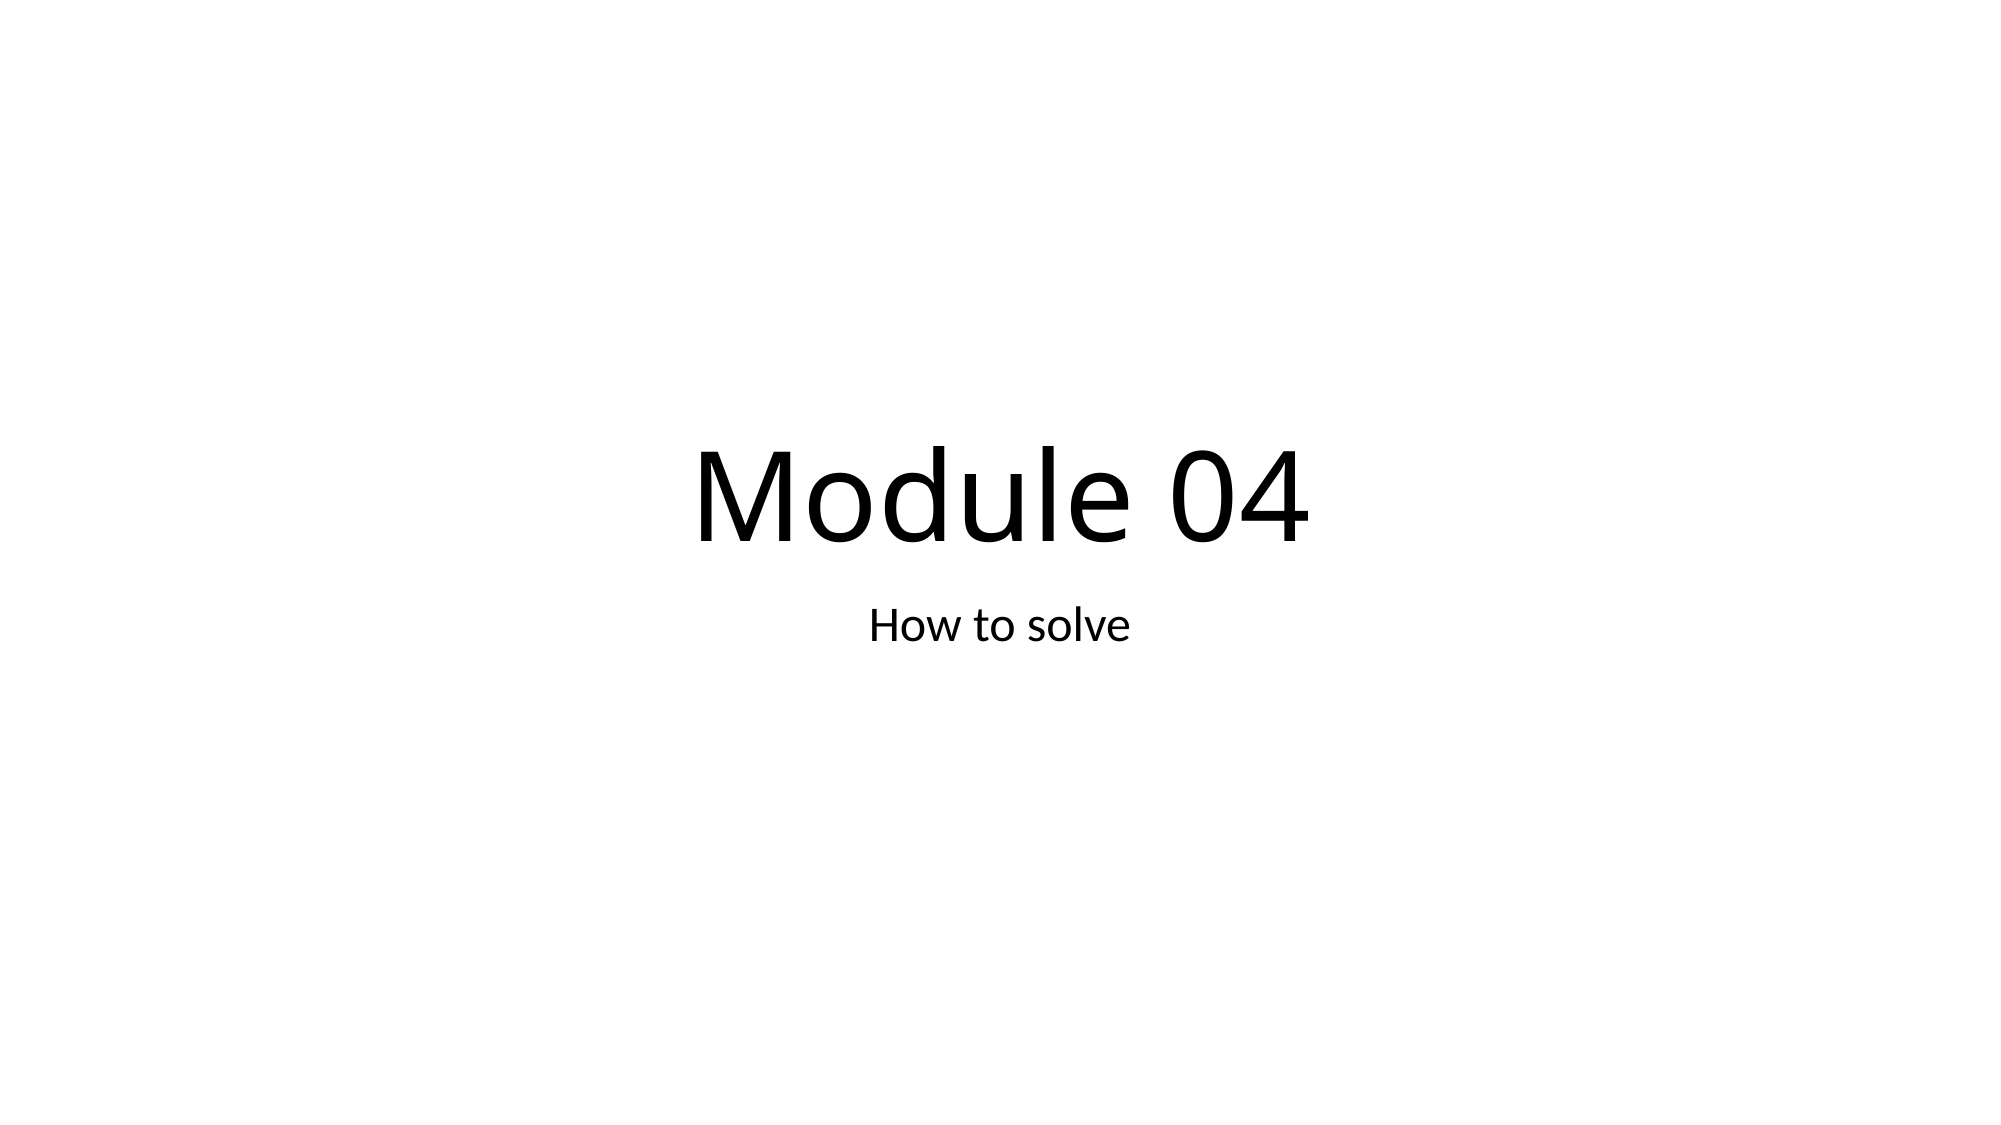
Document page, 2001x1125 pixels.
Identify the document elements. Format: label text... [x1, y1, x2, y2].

title Module 04 [249, 184, 1750, 576]
subtitle How to solve [249, 590, 1750, 863]
